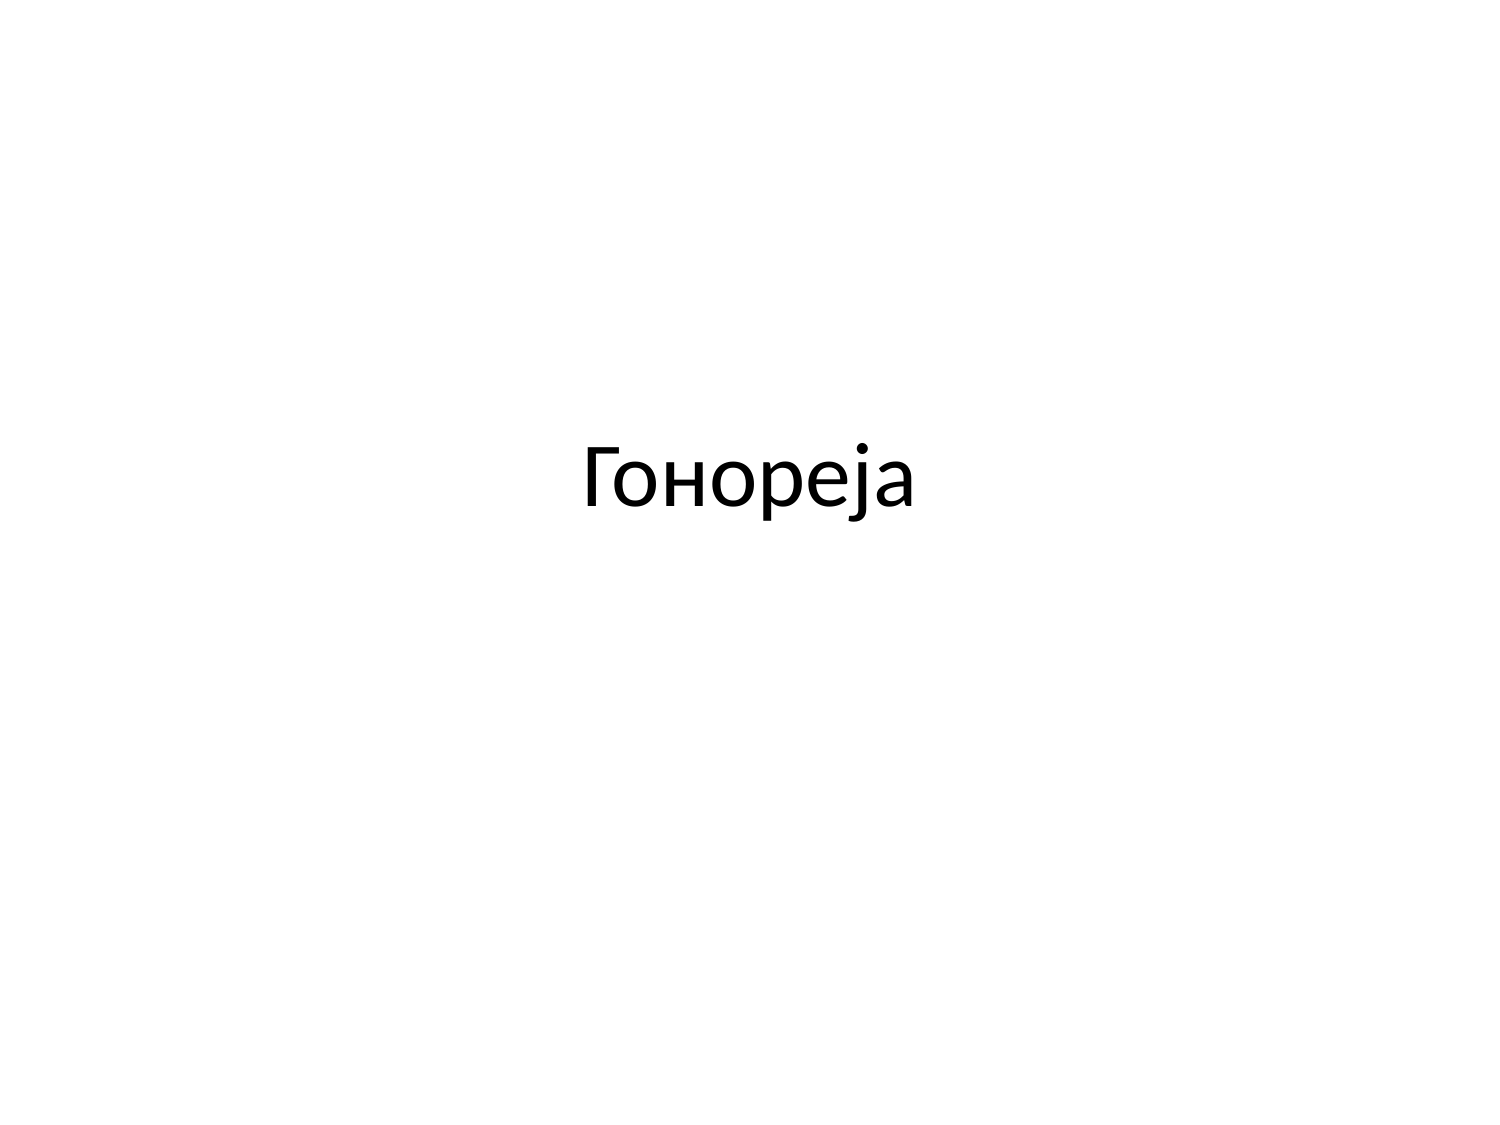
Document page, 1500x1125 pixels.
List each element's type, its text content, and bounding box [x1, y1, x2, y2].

title Гонореја [112, 349, 1388, 591]
